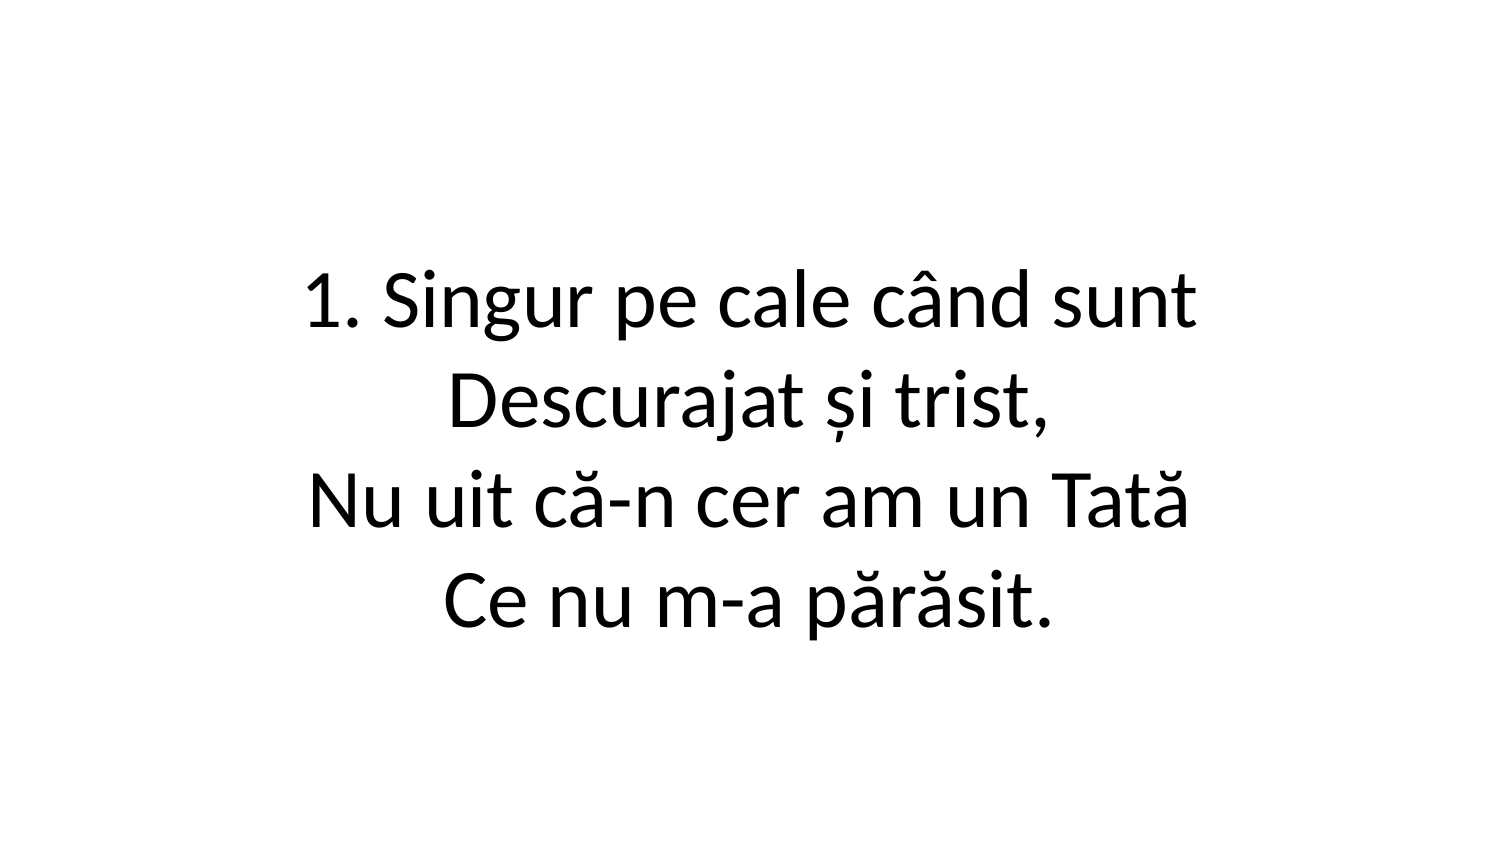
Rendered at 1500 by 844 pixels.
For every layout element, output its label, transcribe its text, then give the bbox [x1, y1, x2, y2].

text_box 1. Singur pe cale când sunt Descurajat și trist, Nu uit că-n cer am un Tată Ce nu m-a părăsit. [285, 192, 1215, 652]
